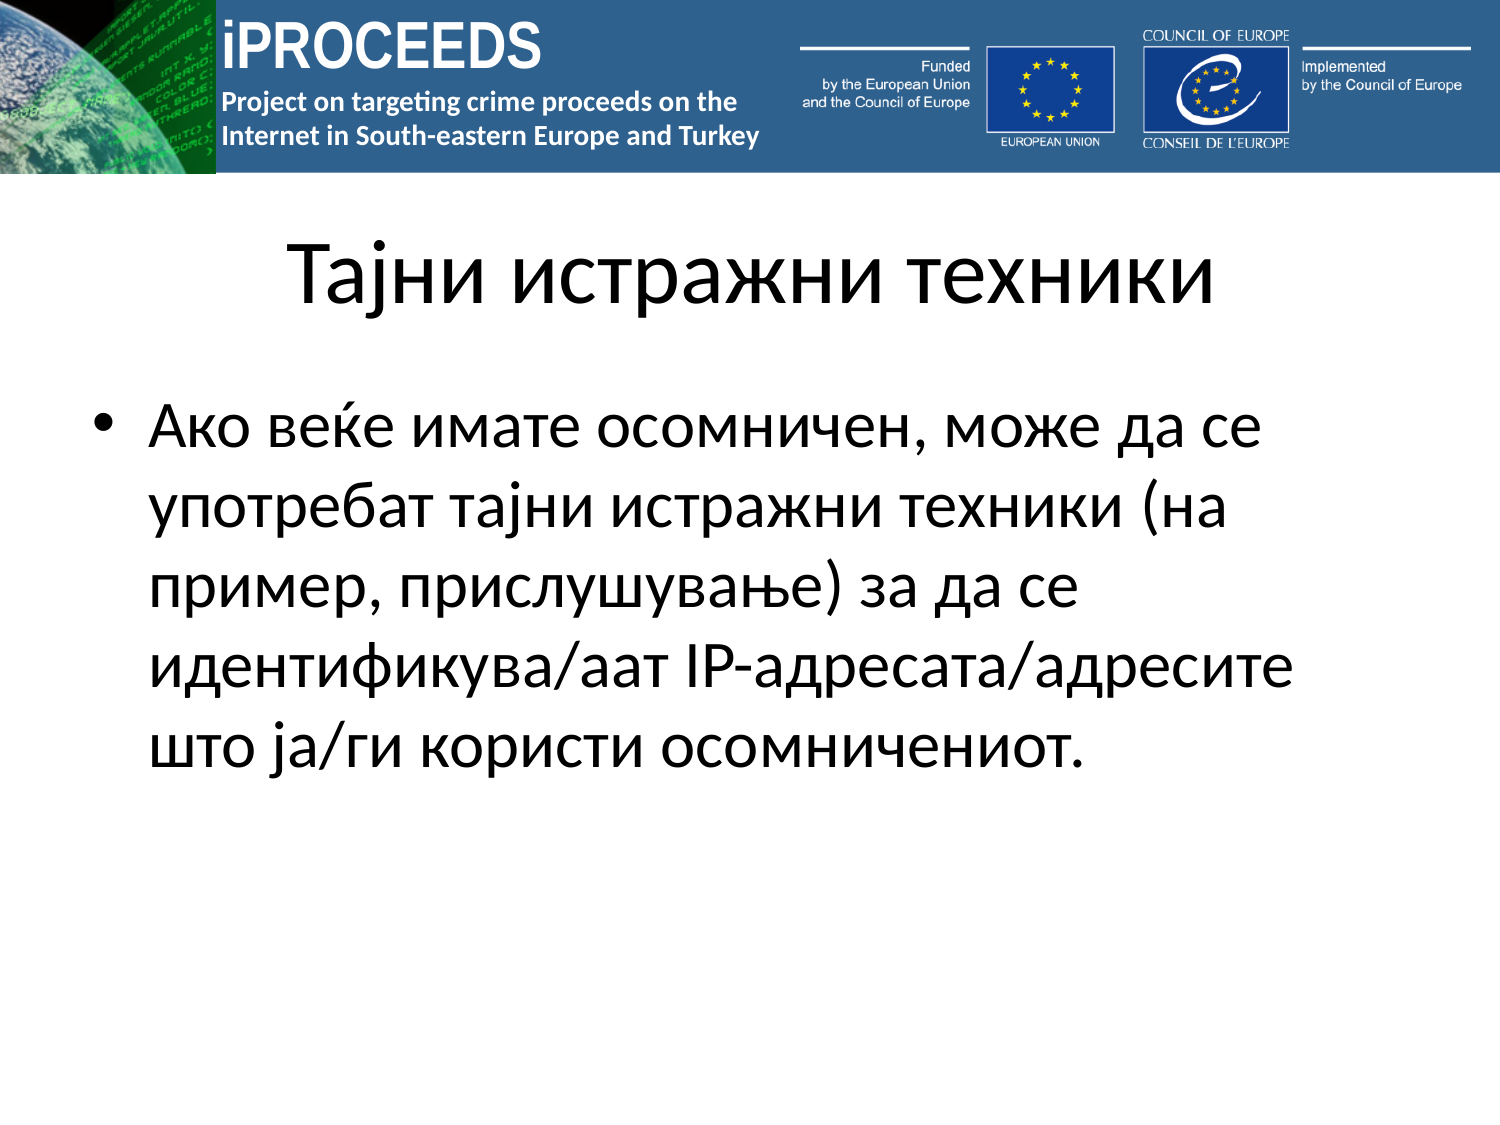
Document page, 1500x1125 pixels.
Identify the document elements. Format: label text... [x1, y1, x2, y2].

picture [800, 30, 1471, 148]
title Тајни истражни техники [76, 172, 1427, 361]
list Ако веќе имате осомничен, може да се употребат тајни истражни техники (на пример, прислушување) за да се идентификува/аат IP-адресата/адресите што ја/ги користи осомничениот. [76, 373, 1427, 1017]
picture [0, 0, 216, 174]
